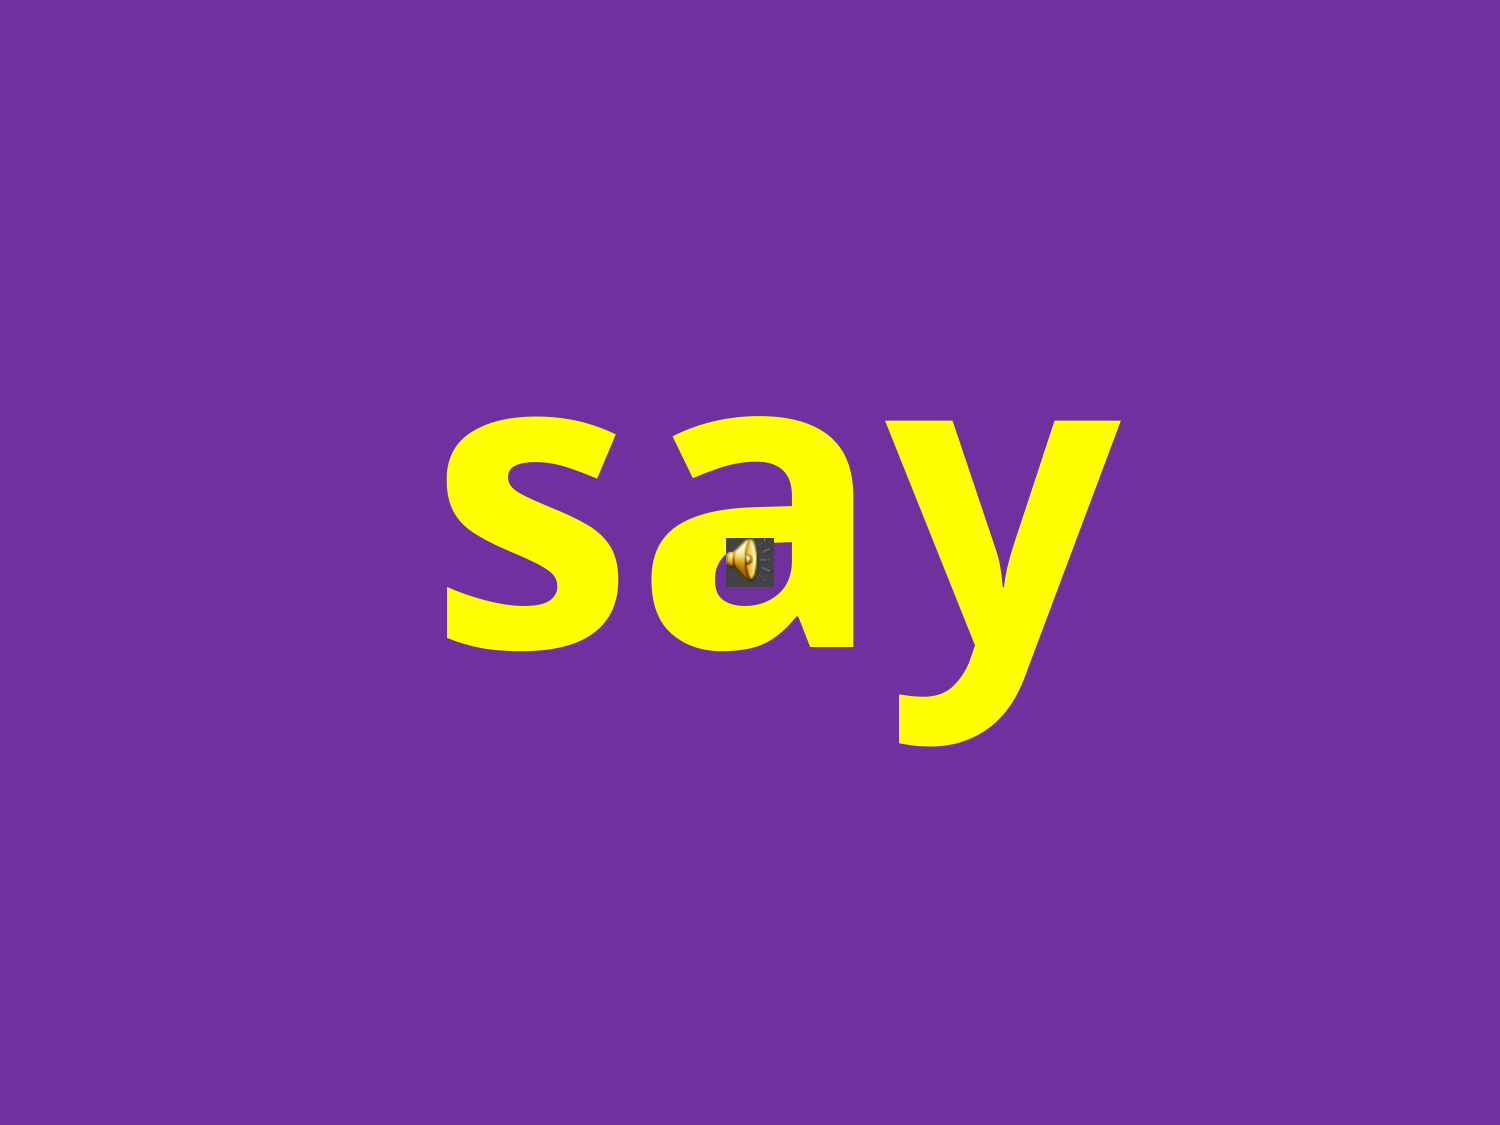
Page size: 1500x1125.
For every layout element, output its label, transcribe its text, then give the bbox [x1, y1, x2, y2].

picture [724, 537, 776, 588]
text_box say [99, 224, 1450, 738]
